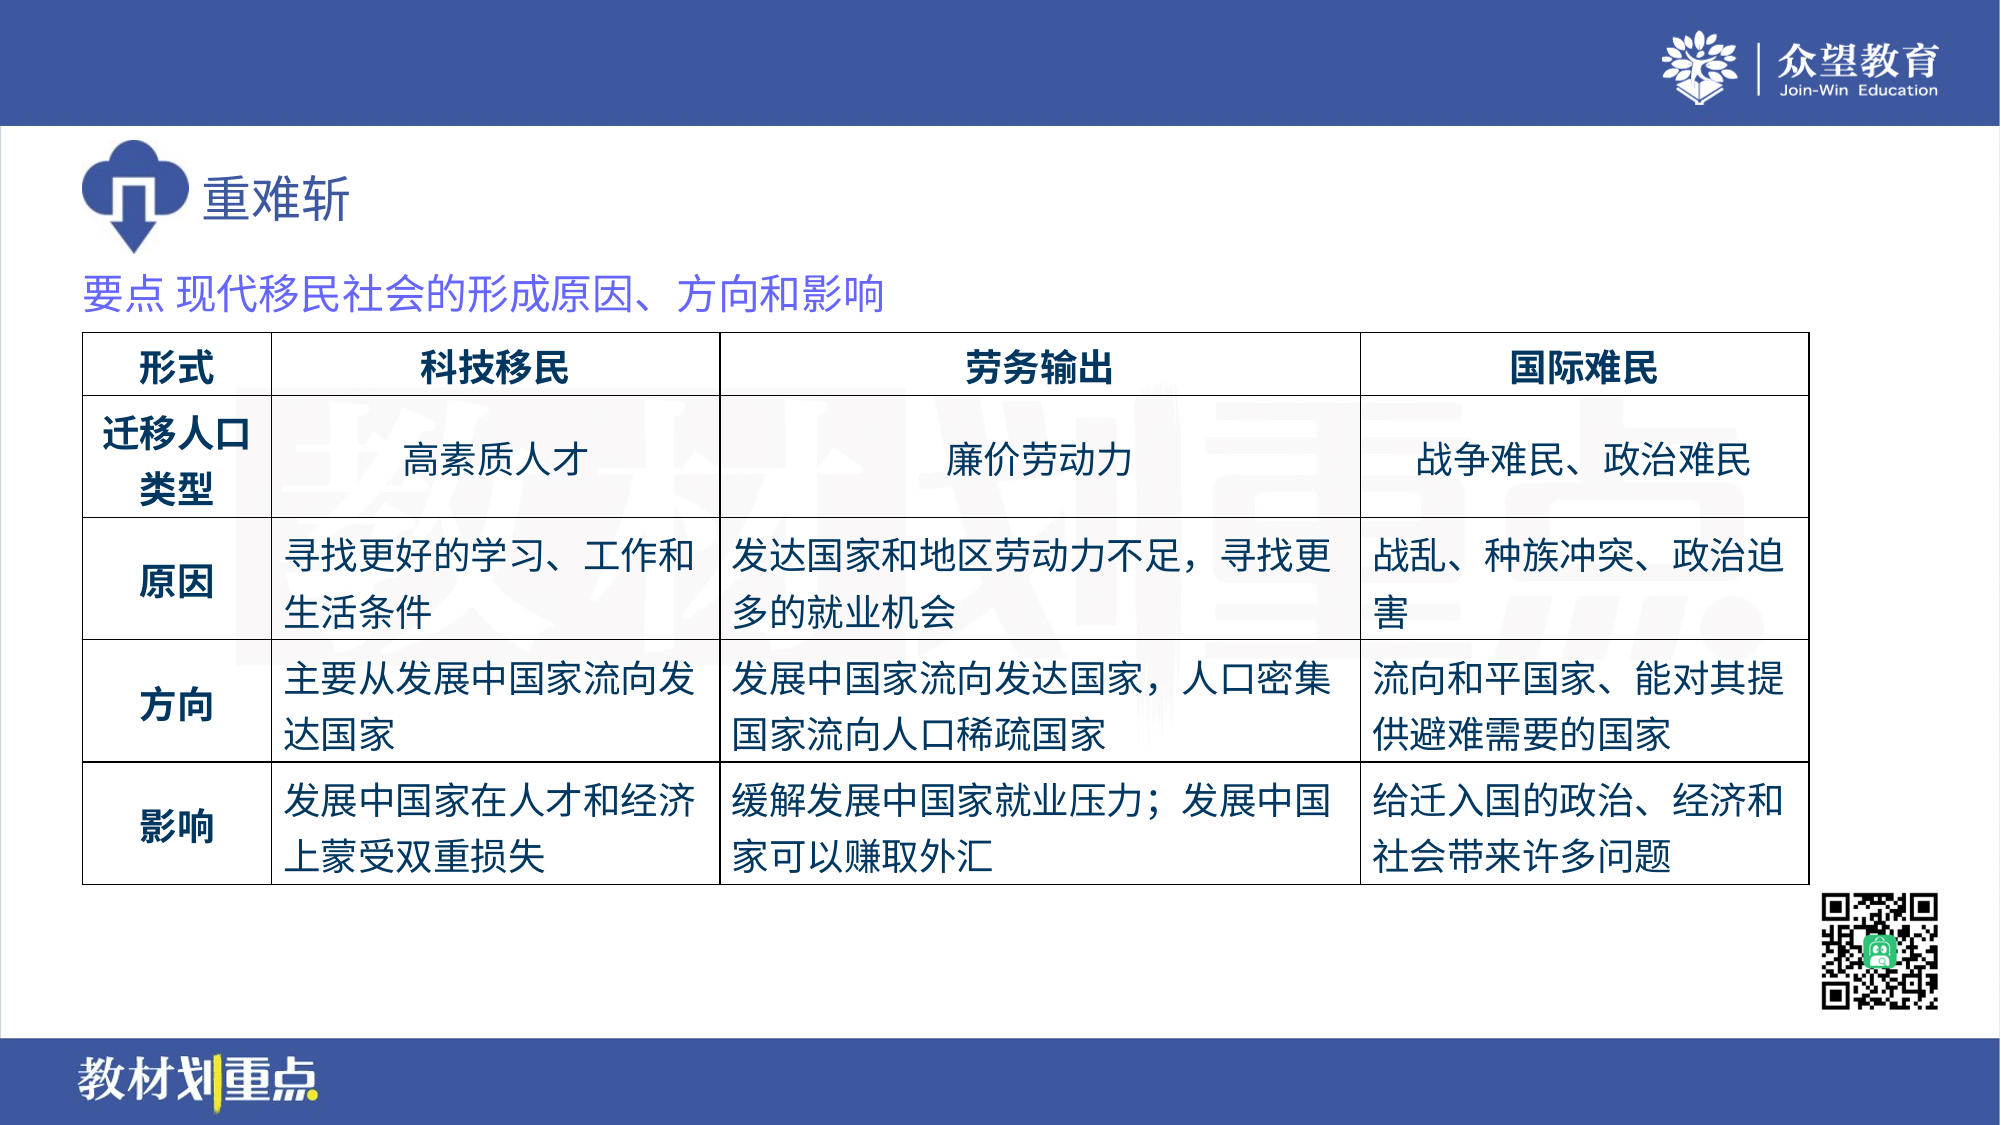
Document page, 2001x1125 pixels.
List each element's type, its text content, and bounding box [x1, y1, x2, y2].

table_cell 流向和平国家、能对其提 供避难需要的国家 [1361, 640, 1808, 761]
table_cell 迁移人口 类型 [83, 396, 271, 517]
picture [0, 0, 2000, 1125]
table_cell 廉价劳动力 [721, 396, 1360, 517]
table_cell 方向 [83, 640, 271, 761]
table_cell 原因 [83, 518, 271, 639]
table_cell 战争难民、政治难民 [1361, 396, 1808, 517]
table_header 国际难民 [1361, 333, 1808, 395]
table_header 科技移民 [272, 333, 719, 395]
table_header 形式 [83, 333, 271, 395]
table_cell 战乱、种族冲突、政治迫 害 [1361, 518, 1808, 639]
table_cell 发达国家和地区劳动力不足，寻找更 多的就业机会 [721, 518, 1360, 639]
text_box 要点 现代移民社会的形成原因、方向和影响 [82, 247, 1817, 381]
table_cell 主要从发展中国家流向发 达国家 [272, 640, 719, 761]
table_cell 影响 [83, 763, 271, 884]
table_cell 高素质人才 [272, 396, 719, 517]
table_header 劳务输出 [721, 333, 1360, 395]
table_cell 缓解发展中国家就业压力；发展中国 家可以赚取外汇 [721, 763, 1360, 884]
table_cell 寻找更好的学习、工作和 生活条件 [272, 518, 719, 639]
table_cell 发展中国家在人才和经济 上蒙受双重损失 [272, 763, 719, 884]
table_cell 给迁入国的政治、经济和 社会带来许多问题 [1361, 763, 1808, 884]
table_cell 发展中国家流向发达国家，人口密集 国家流向人口稀疏国家 [721, 640, 1360, 761]
